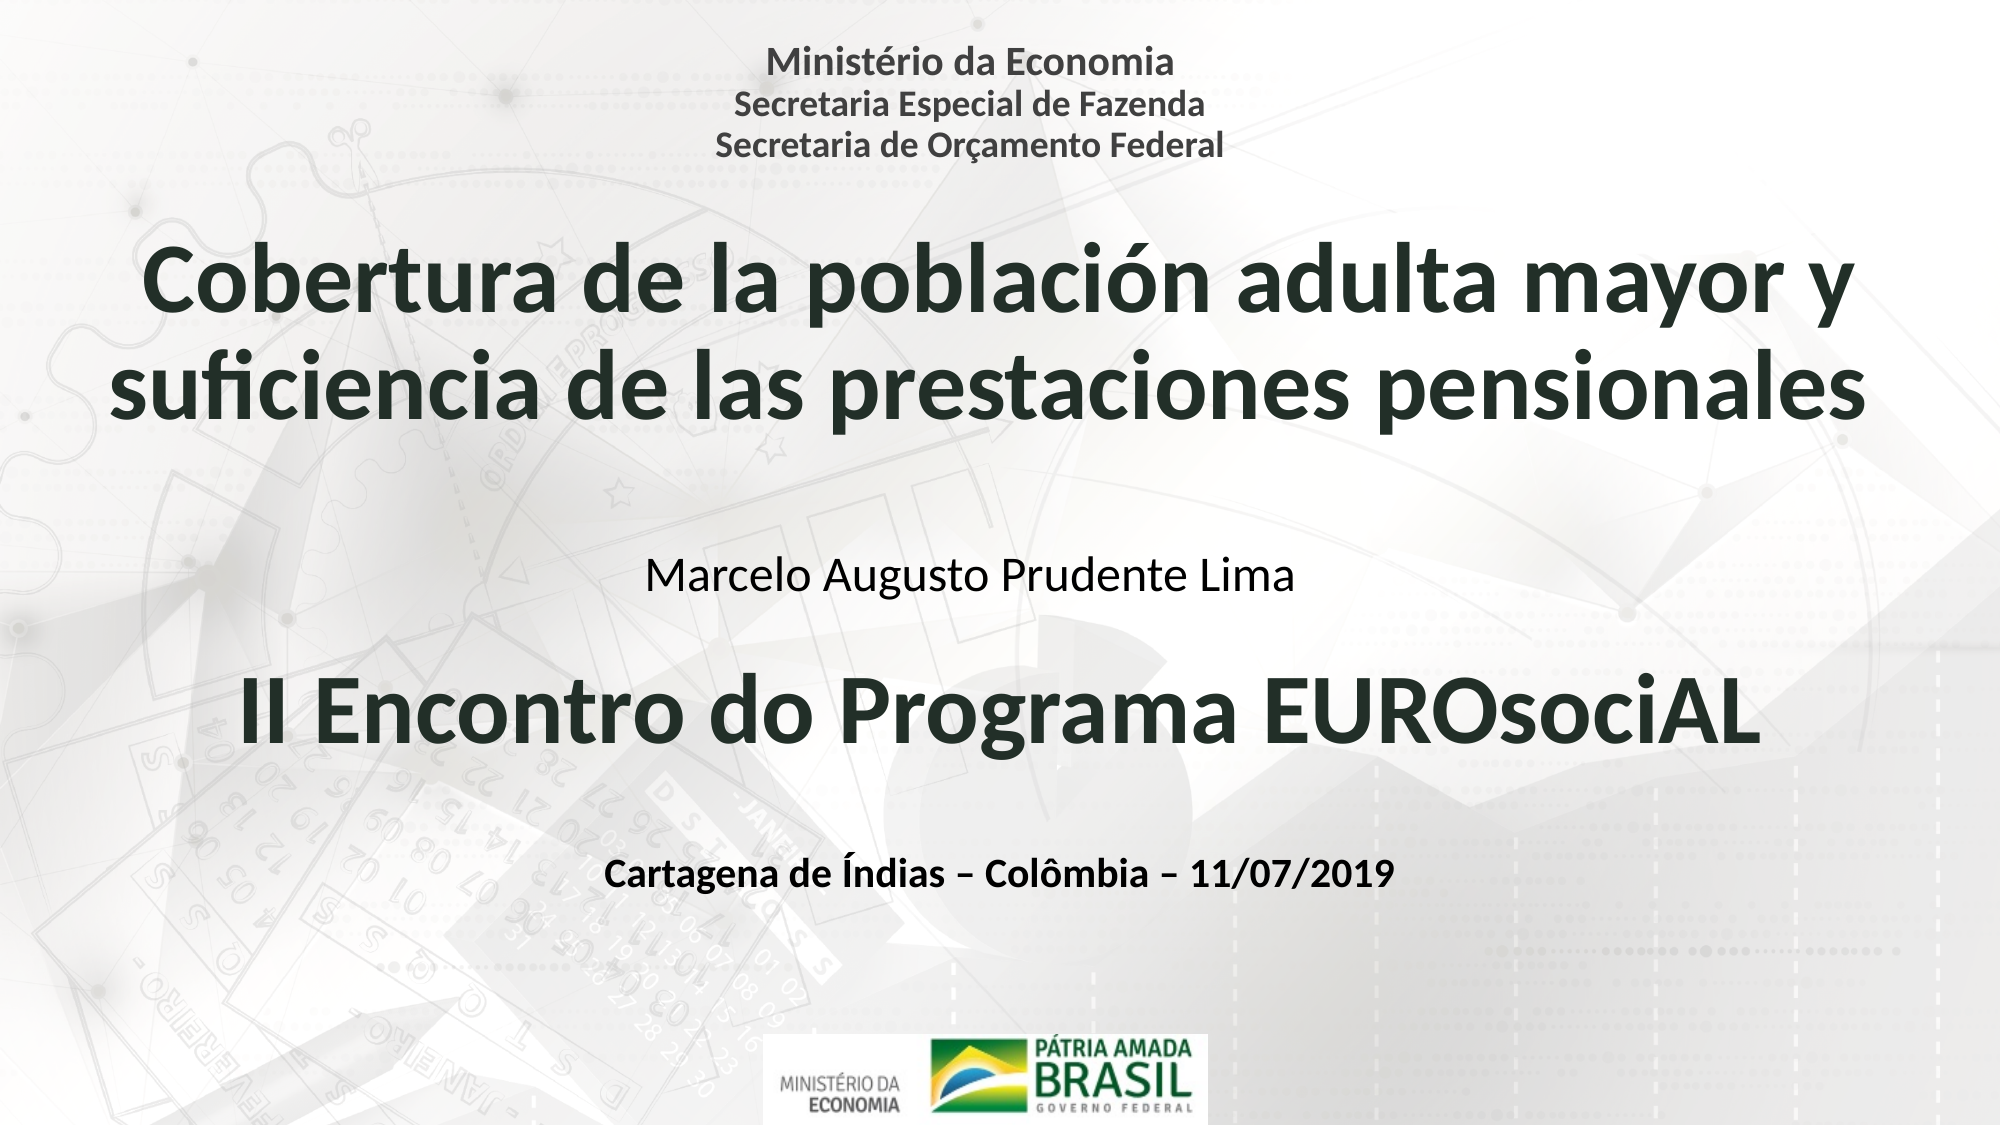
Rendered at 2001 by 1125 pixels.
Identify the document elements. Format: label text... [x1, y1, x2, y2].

text_box Cartagena de Índias – Colômbia – 11/07/2019 [462, 838, 1537, 903]
text_box Ministério da Economia Secretaria Especial de Fazenda Secretaria de Orçamento Federal [220, 19, 1721, 173]
picture [0, 0, 2000, 1125]
title Cobertura de la población adulta mayor y suficiencia de las prestaciones pensionales II Encontro do Programa EUROsociAL [20, 432, 1980, 773]
text_box Marcelo Augusto Prudente Lima [470, 534, 1471, 670]
